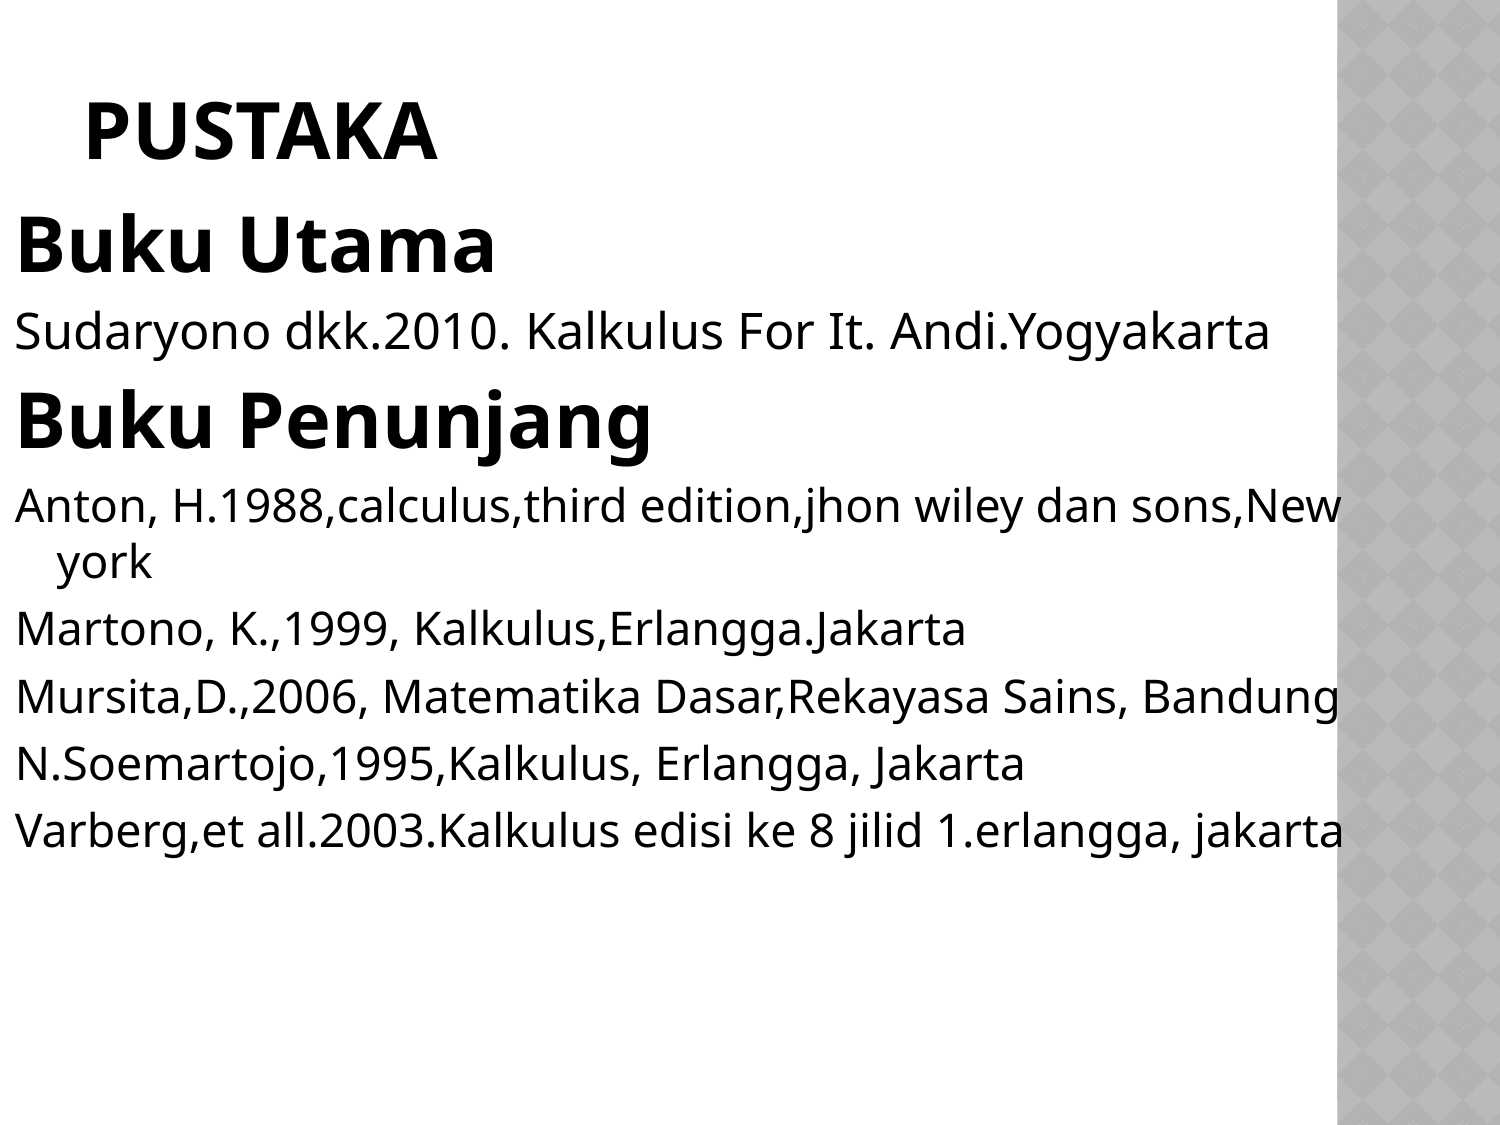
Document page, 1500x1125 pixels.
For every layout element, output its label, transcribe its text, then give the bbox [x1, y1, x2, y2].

list Buku Utama Sudaryono dkk.2010. Kalkulus For It. Andi.Yogyakarta Buku Penunjang Anton, H.1988,calculus,third edition,jhon wiley dan sons,New york Martono, K.,1999, Kalkulus,Erlangga.Jakarta Mursita,D.,2006, Matematika Dasar,Rekayasa Sains, Bandung N.Soemartojo,1995,Kalkulus, Erlangga, Jakarta Varberg,et all.2003.Kalkulus edisi ke 8 jilid 1.erlangga, jakarta [0, 187, 1363, 983]
title PUstaka [75, 0, 1263, 175]
